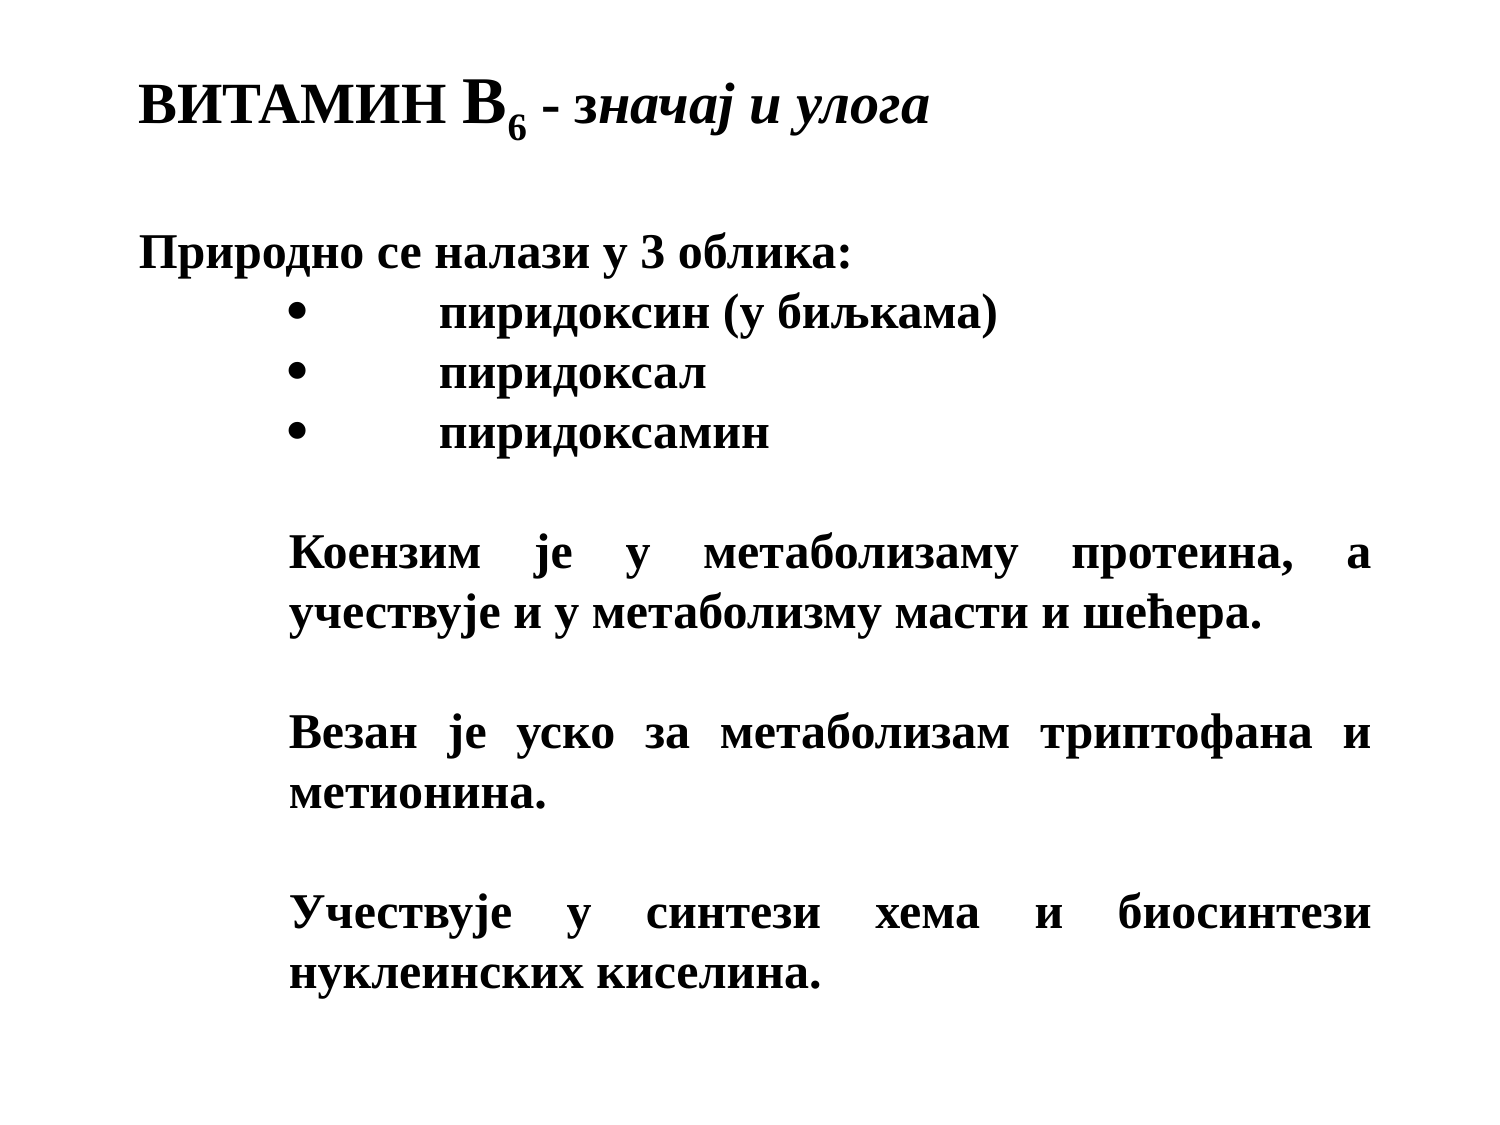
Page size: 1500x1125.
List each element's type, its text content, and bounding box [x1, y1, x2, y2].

text_box ВИТАМИН B6 - значај и улога Природно се налази у 3 облика: · пиридоксин (у биљкама) · пиридоксал · пиридоксамин Коензим је у метаболизаму протеина, а учествује и у метаболизму масти и шећера. Везан је уско за метаболизам триптофана и метионина. Учествује у синтези хема и биосинтези нуклеинских киселина. [123, 49, 1387, 1006]
